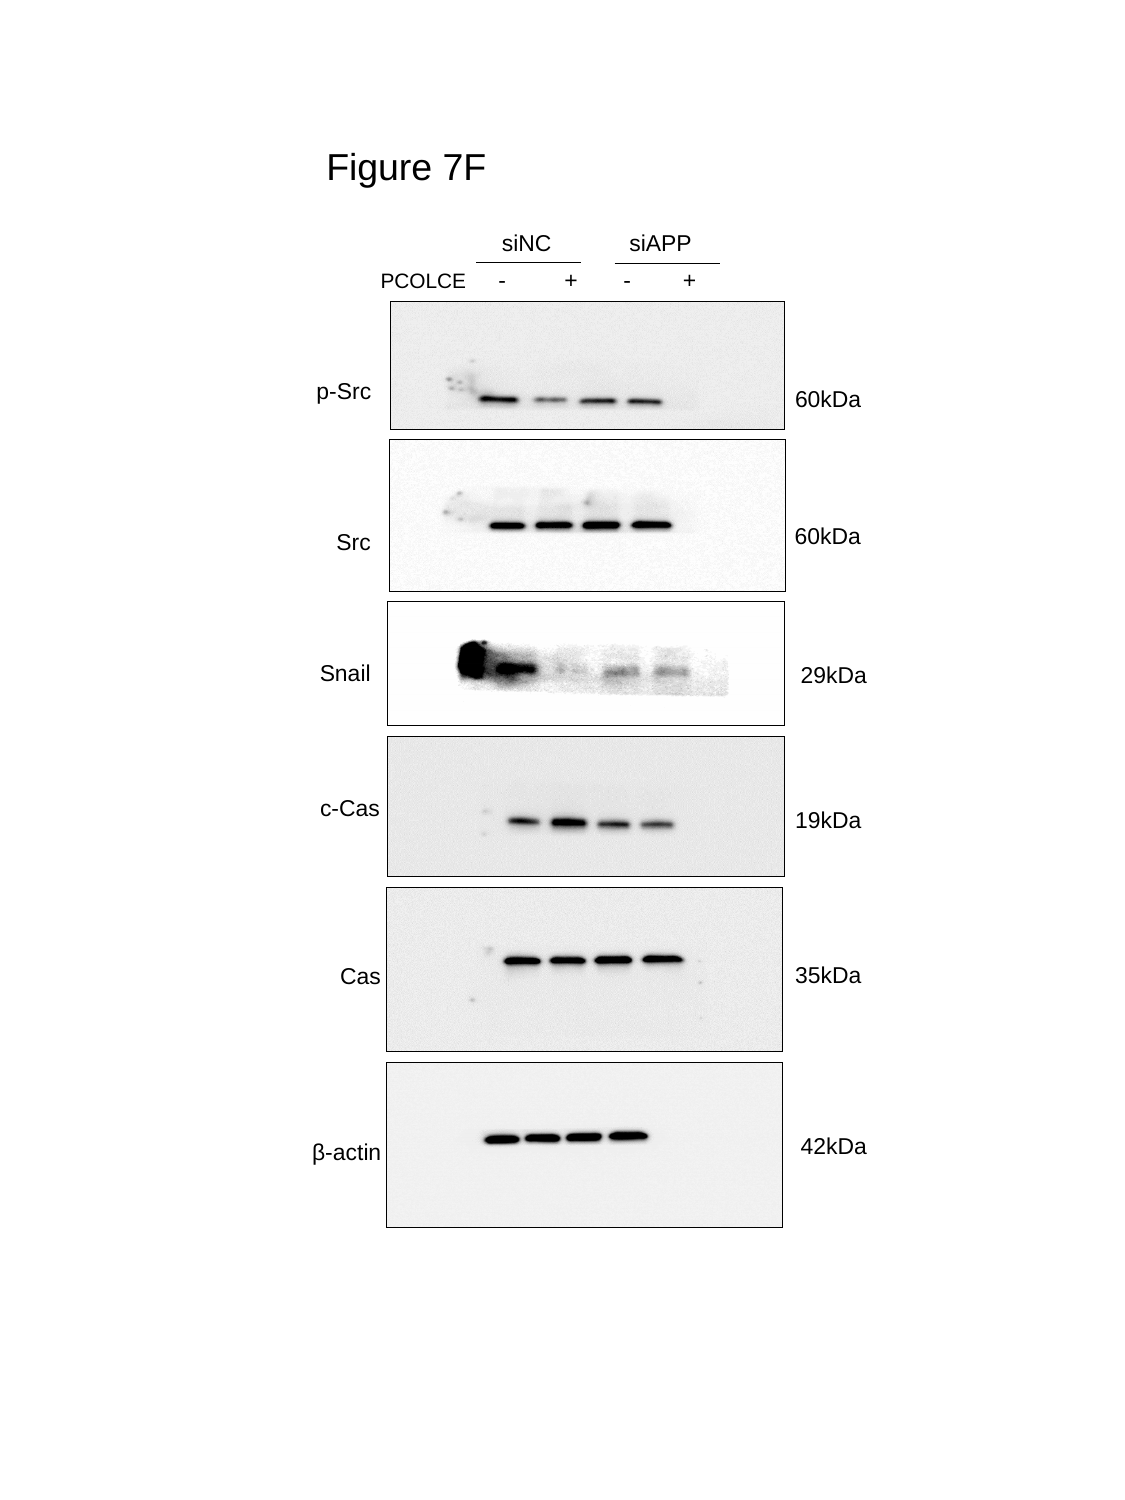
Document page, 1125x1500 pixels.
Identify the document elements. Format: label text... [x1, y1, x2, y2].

text_box p-Src [296, 369, 386, 412]
text_box Cas [325, 953, 386, 997]
text_box 35kDa [783, 953, 908, 996]
text_box β-actin [291, 1130, 386, 1173]
text_box Figure 7F [311, 135, 502, 196]
picture [386, 887, 783, 1052]
picture [386, 1062, 783, 1228]
text_box Src [321, 520, 386, 563]
picture [390, 301, 785, 430]
text_box 29kDa [785, 653, 913, 696]
text_box 60kDa [785, 377, 908, 420]
picture [387, 736, 785, 877]
text_box 60kDa [786, 514, 907, 557]
text_box c-Cas [304, 785, 387, 829]
text_box 42kDa [785, 1123, 913, 1167]
text_box 19kDa [785, 798, 908, 841]
text_box PCOLCE - + - + [365, 258, 745, 301]
text_box siNC [487, 221, 595, 258]
text_box Snail [304, 651, 386, 694]
picture [389, 439, 786, 592]
picture [387, 601, 785, 726]
text_box siAPP [614, 221, 722, 264]
